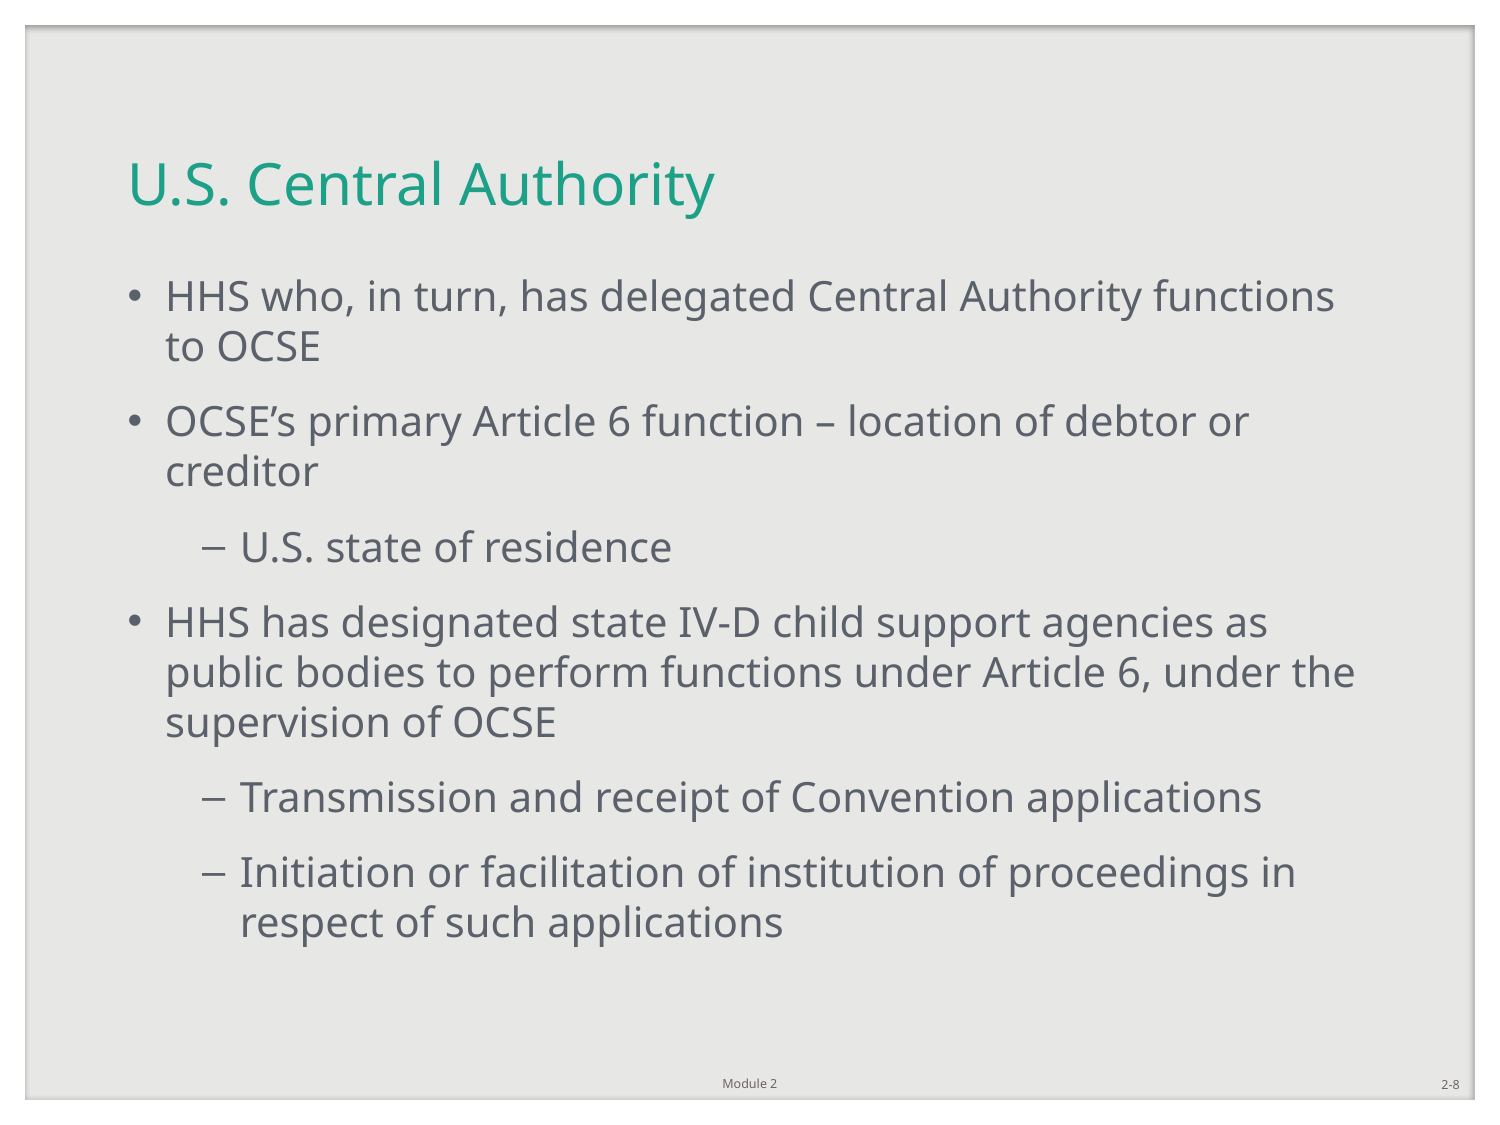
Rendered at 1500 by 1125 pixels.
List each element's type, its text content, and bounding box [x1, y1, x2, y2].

footer Module 2 [512, 1069, 988, 1100]
list HHS who, in turn, has delegated Central Authority functions to OCSE OCSE’s primary Article 6 function – location of debtor or creditor U.S. state of residence HHS has designated state IV-D child support agencies as public bodies to perform functions under Article 6, under the supervision of OCSE Transmission and receipt of Convention applications Initiation or facilitation of institution of proceedings in respect of such applications [112, 262, 1388, 1013]
title U.S. Central Authority [112, 139, 1388, 225]
slide_number 2-8 [1125, 1069, 1475, 1100]
